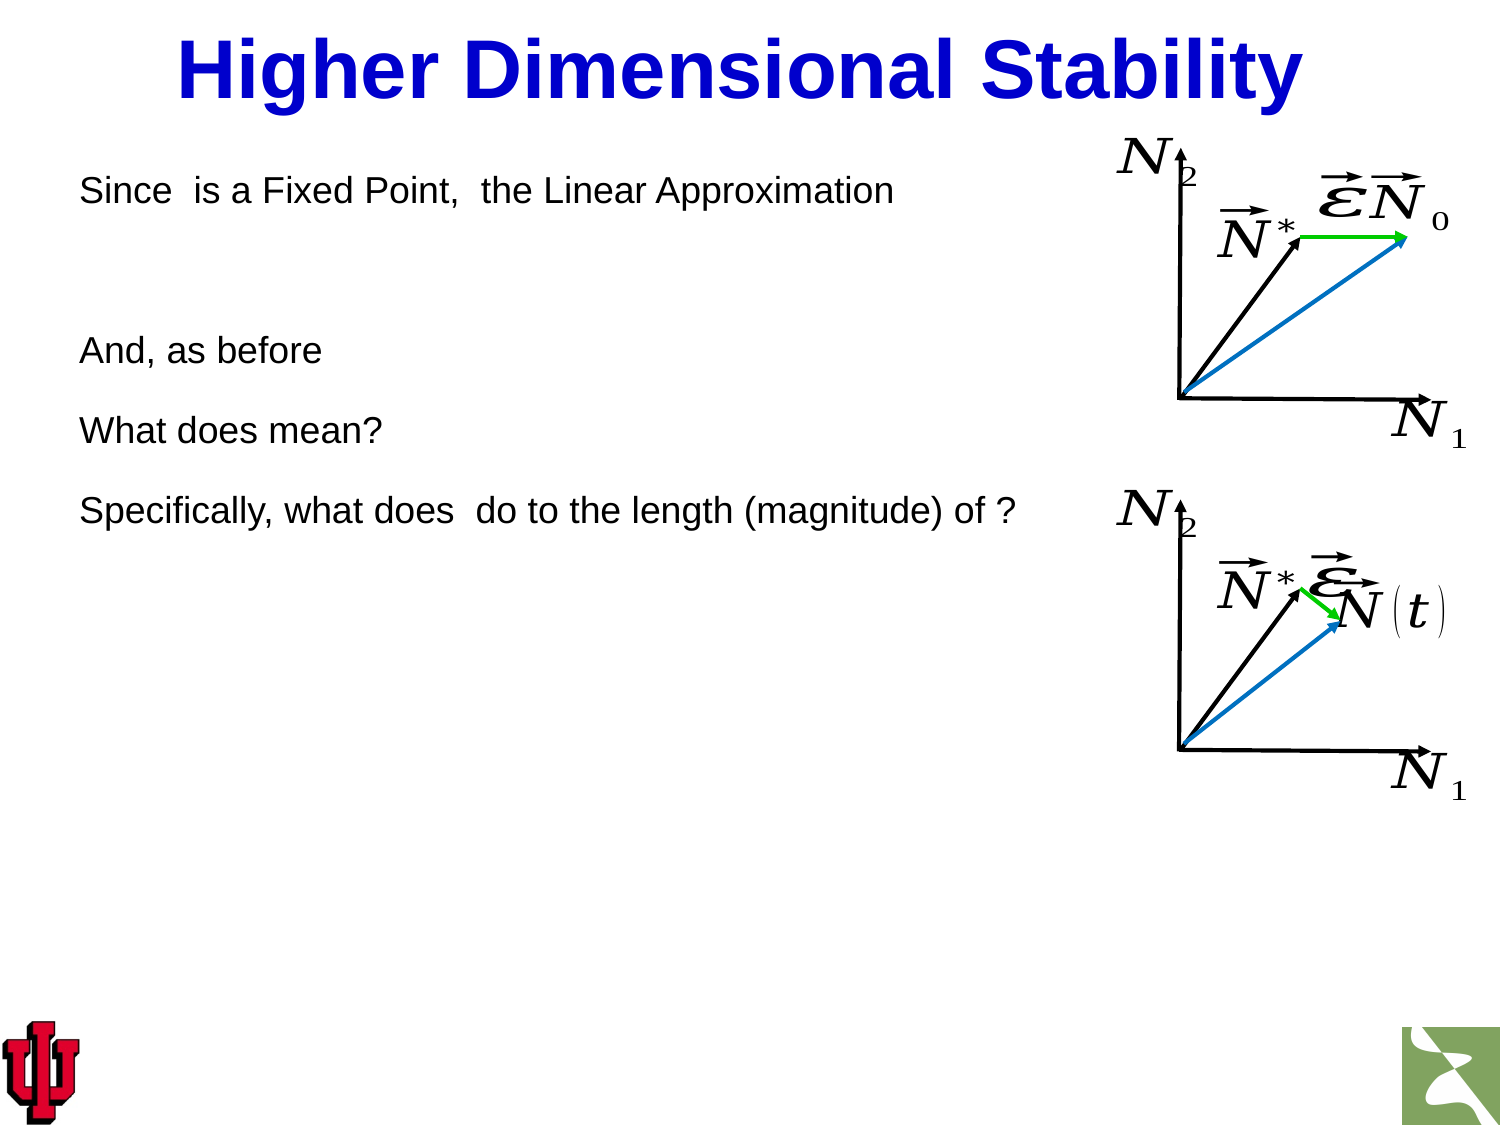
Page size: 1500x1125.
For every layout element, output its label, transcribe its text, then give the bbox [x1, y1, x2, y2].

title Higher Dimensional Stability [65, 10, 1416, 121]
picture [1402, 1027, 1500, 1125]
picture [0, 1020, 80, 1125]
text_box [1113, 131, 1471, 456]
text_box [1113, 482, 1471, 807]
